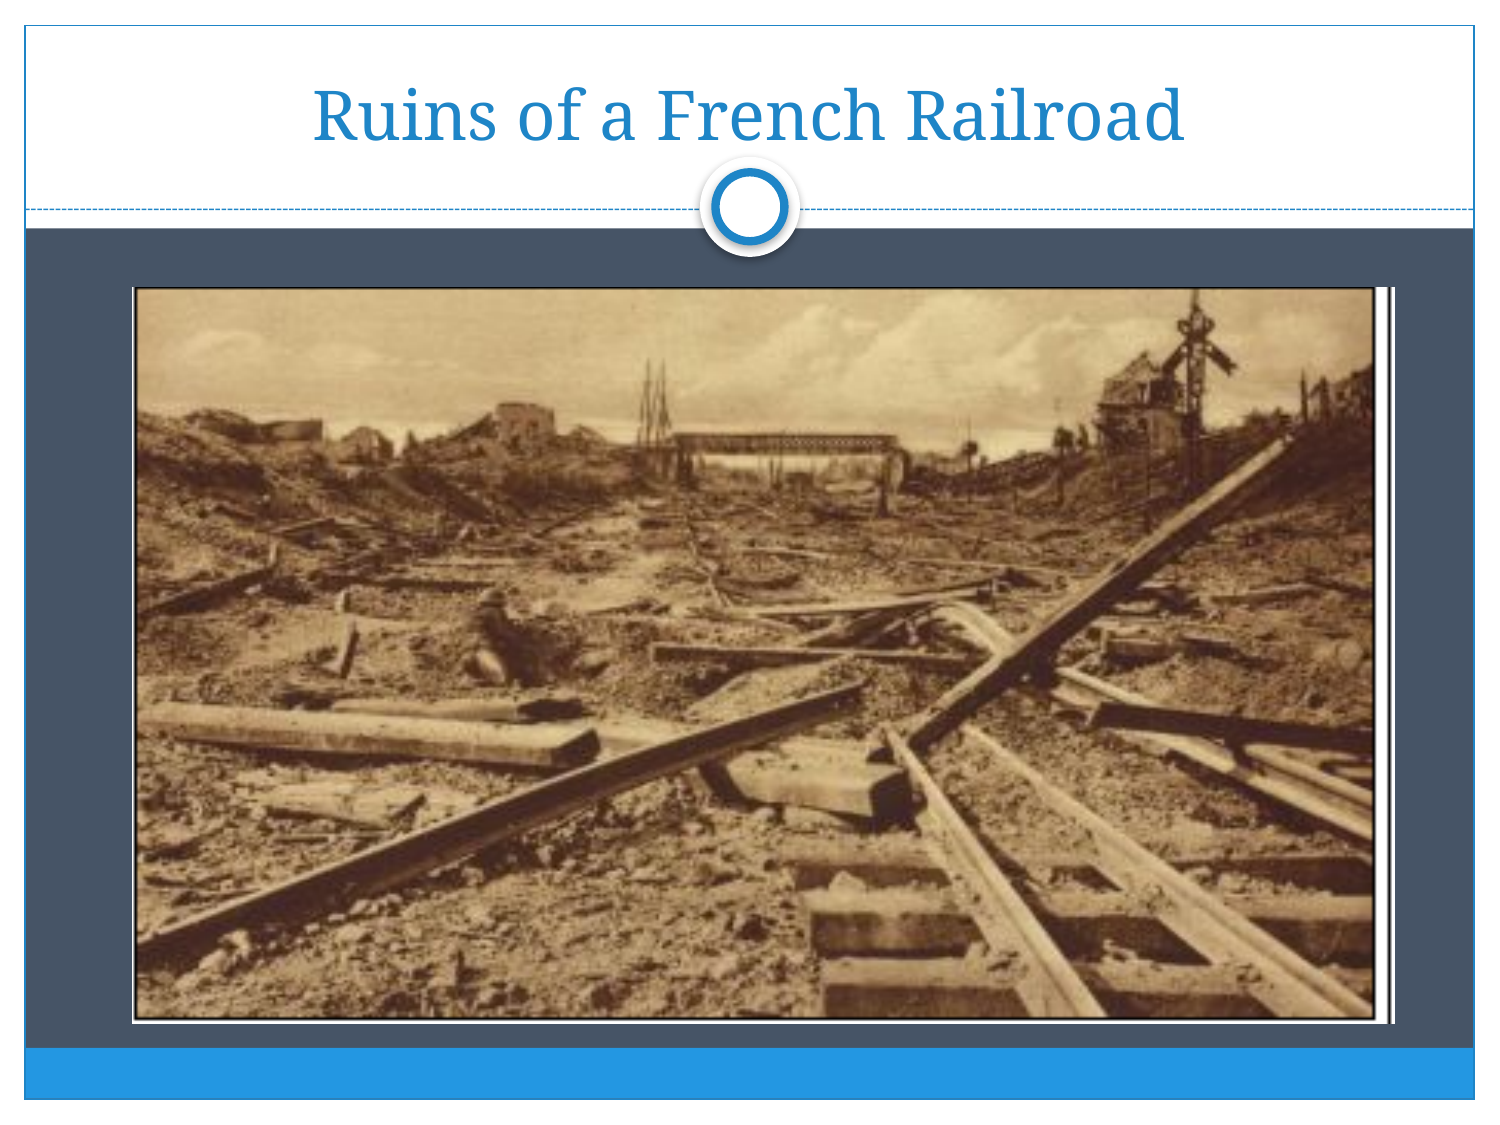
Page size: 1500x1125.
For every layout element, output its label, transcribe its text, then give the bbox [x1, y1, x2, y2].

picture [131, 286, 1395, 1025]
title Ruins of a French Railroad [49, 37, 1450, 162]
